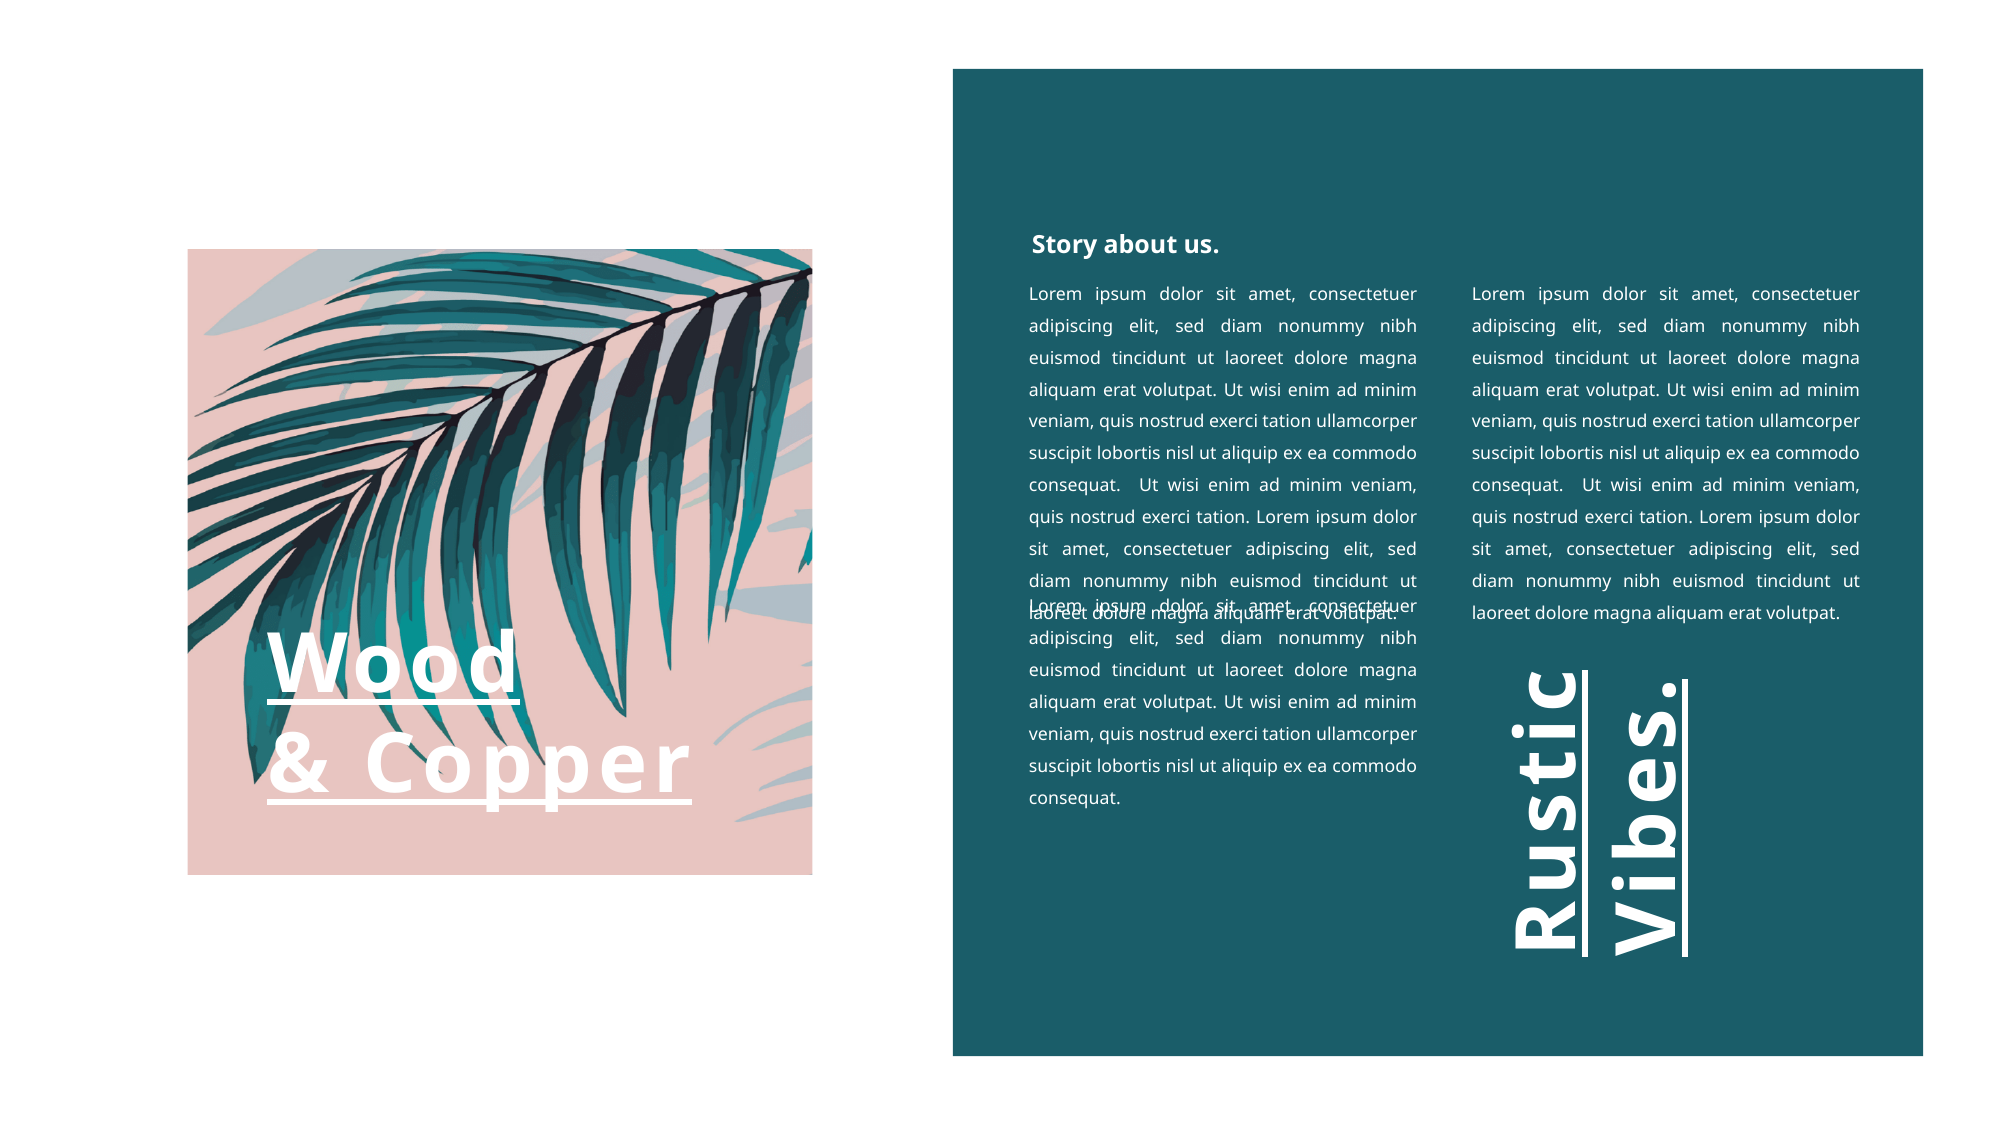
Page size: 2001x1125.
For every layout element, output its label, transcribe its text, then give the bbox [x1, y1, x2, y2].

text_box Rustic Vibes. [1485, 767, 1700, 972]
text_box [952, 68, 1924, 1057]
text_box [1014, 206, 1876, 767]
picture [187, 249, 813, 875]
